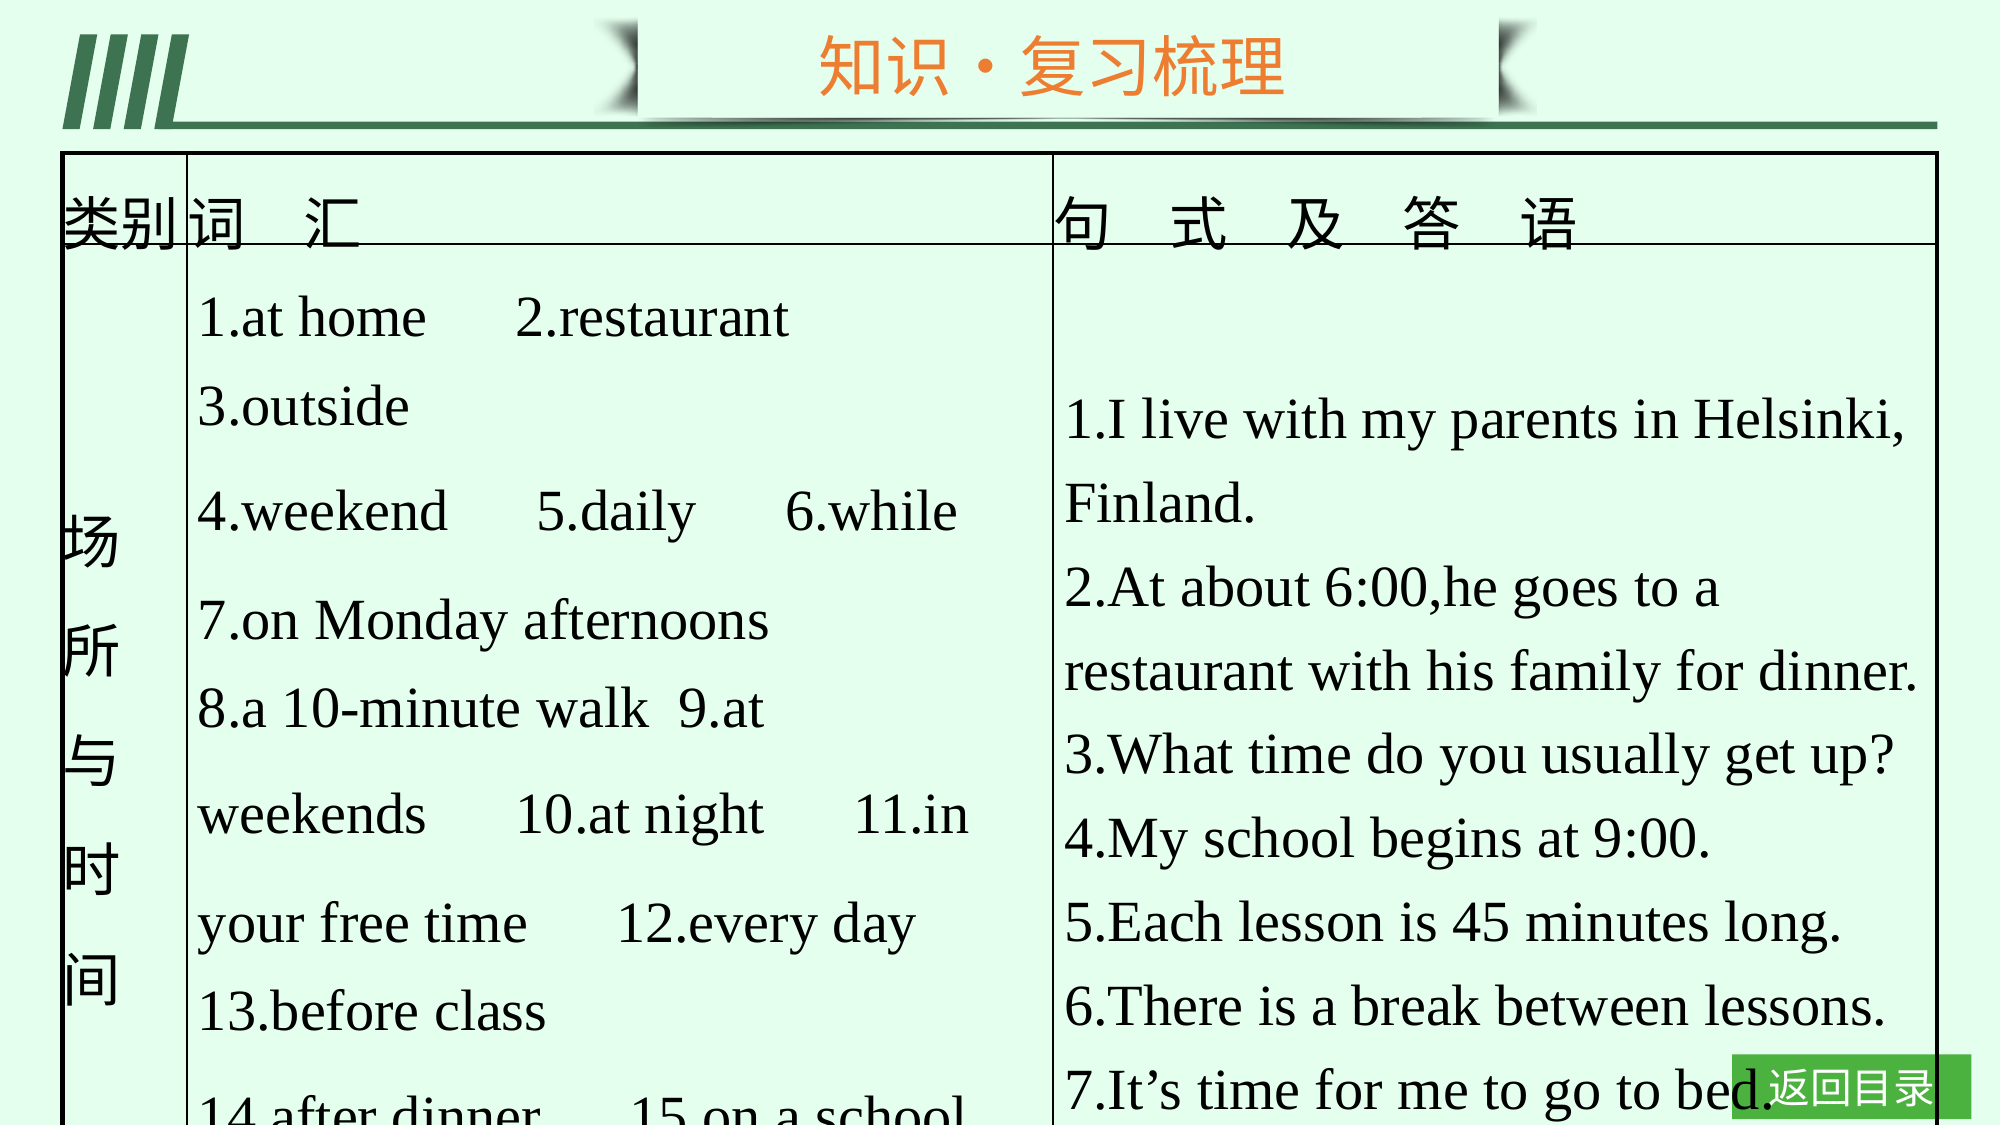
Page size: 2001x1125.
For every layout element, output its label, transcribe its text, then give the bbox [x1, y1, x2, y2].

table_cell 1.at home 2.restaurant 3.outside 4.weekend 5.daily 6.while 7.on Monday afternoons 8.a 10-minute walk 9.at weekends 10.at night 11.in your free time 12.every day 13.before class 14.after dinner 15.on a school day 16.between lessons [188, 245, 1052, 1125]
table_header 词 汇 [188, 155, 1052, 243]
table_cell 场 所 与 时 间 [65, 245, 186, 1125]
table_cell 1.I live with my parents in Helsinki, Finland. 2.At about 6:00,he goes to a restaurant with his family for dinner. 3.What time do you usually get up? 4.My school begins at 9:00. 5.Each lesson is 45 minutes long. 6.There is a break between lessons. 7.It’s time for me to go to bed. [1054, 245, 1935, 1125]
table_header 类别 [65, 155, 186, 243]
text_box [594, 16, 1537, 127]
table_header 句 式 及 答 语 [1054, 155, 1935, 243]
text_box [62, 34, 1938, 130]
